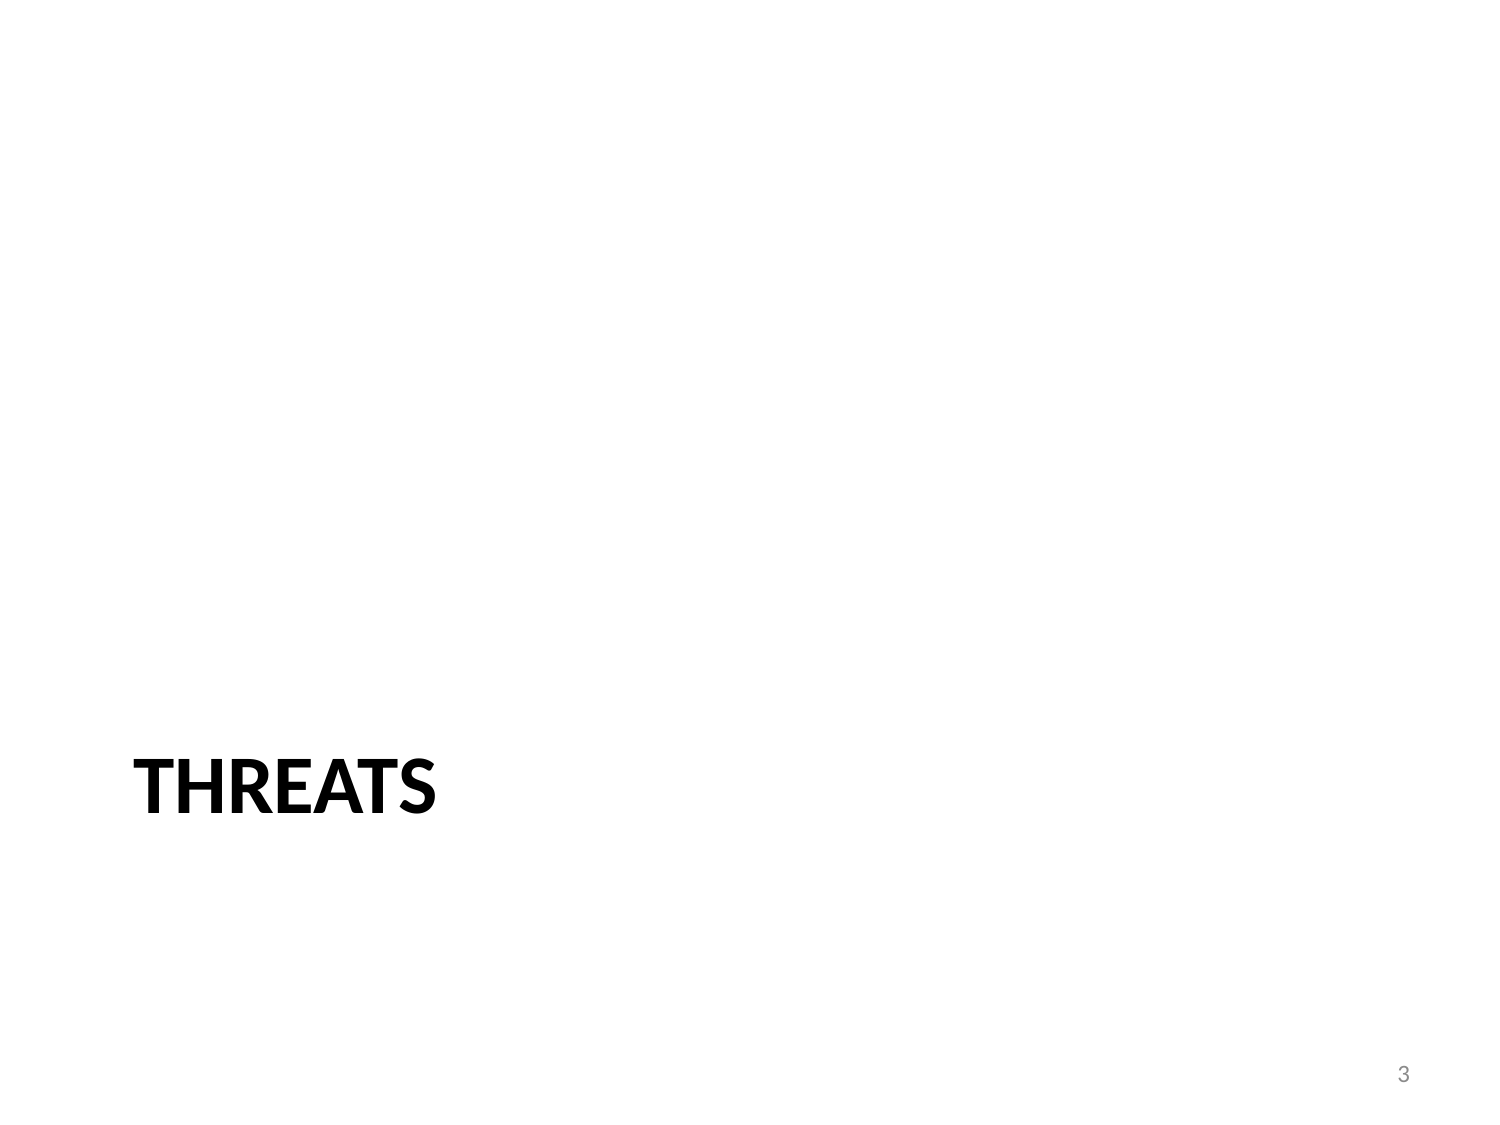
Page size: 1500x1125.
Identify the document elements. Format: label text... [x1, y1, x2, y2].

title Threats [118, 722, 1394, 947]
slide_number 3 [1074, 1042, 1425, 1103]
